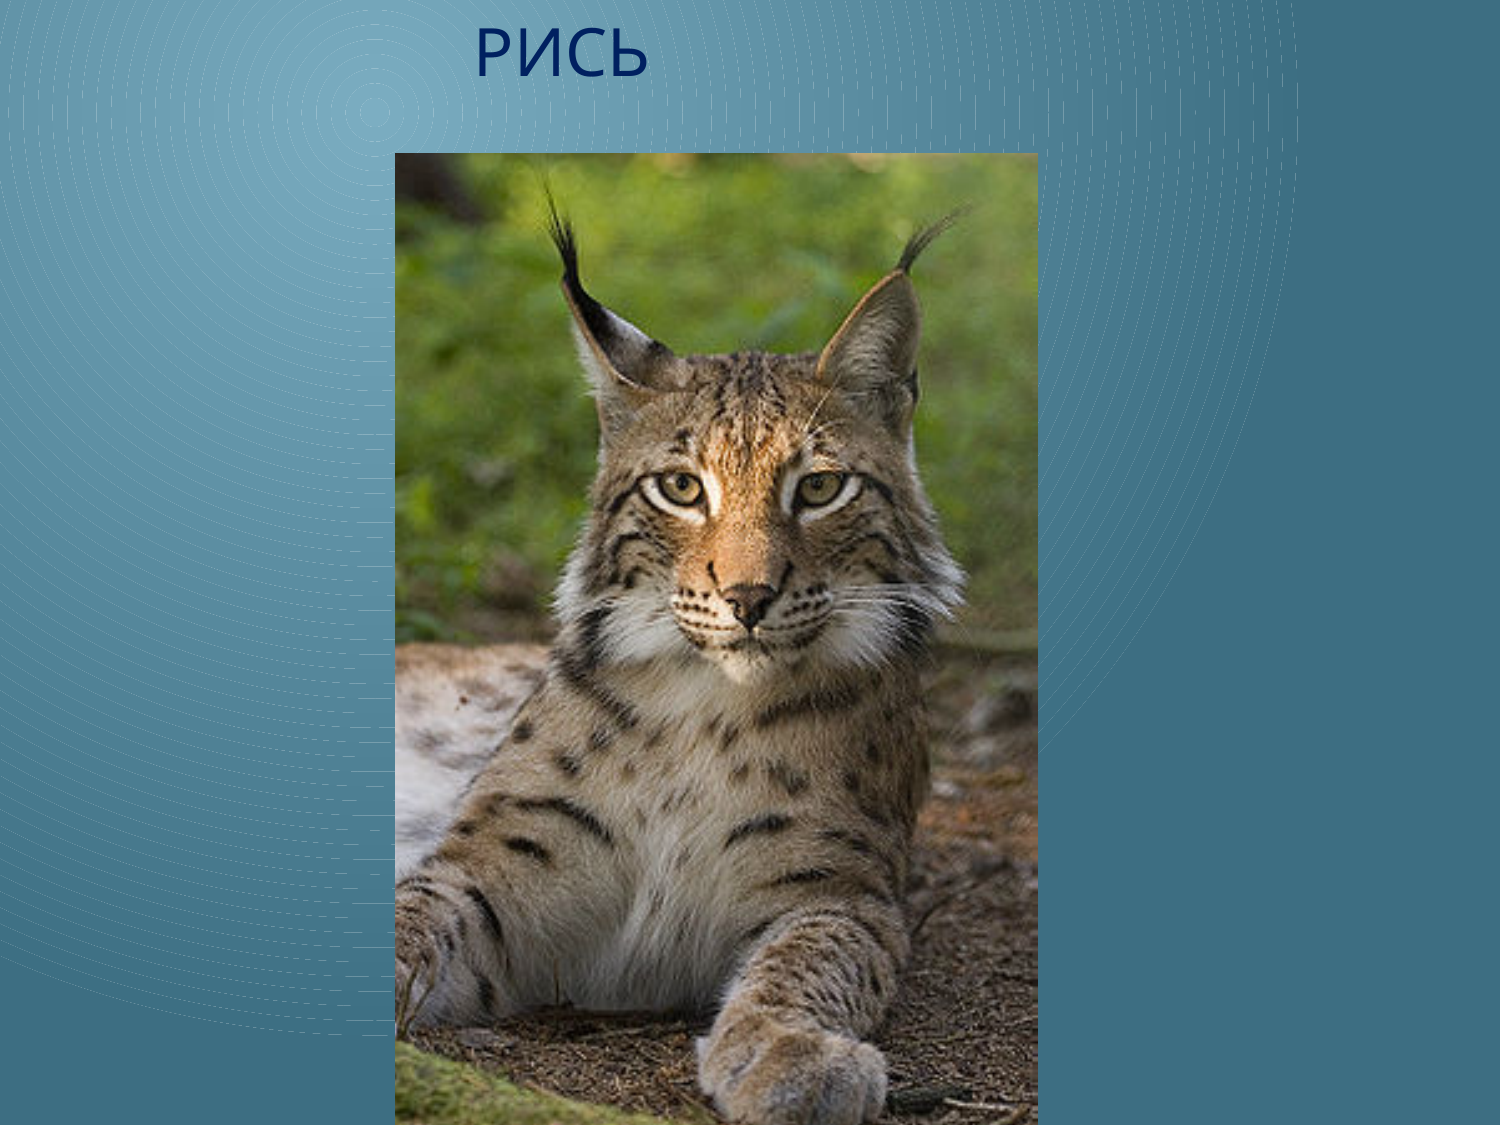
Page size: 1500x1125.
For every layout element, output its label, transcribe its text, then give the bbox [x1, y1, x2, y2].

picture [395, 153, 1038, 1125]
title Рись [183, 1, 1294, 327]
